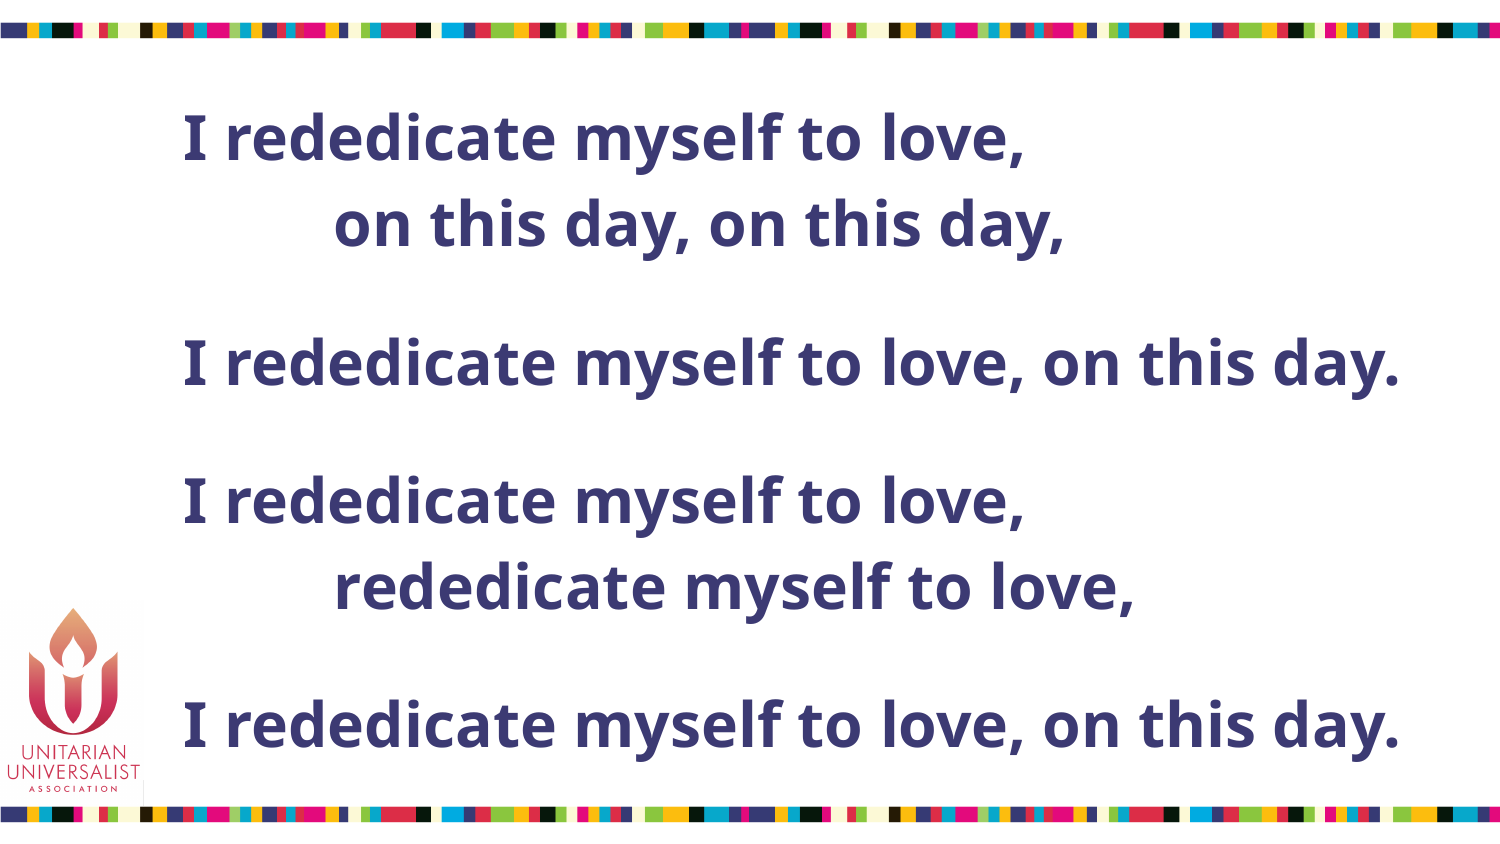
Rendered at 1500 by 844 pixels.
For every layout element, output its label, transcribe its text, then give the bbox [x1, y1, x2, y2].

text_box I rededicate myself to love, on this day, on this day, I rededicate myself to love, on this day. I rededicate myself to love, rededicate myself to love, I rededicate myself to love, on this day. [168, 72, 1421, 776]
picture [0, 600, 1500, 824]
picture [0, 22, 1500, 40]
